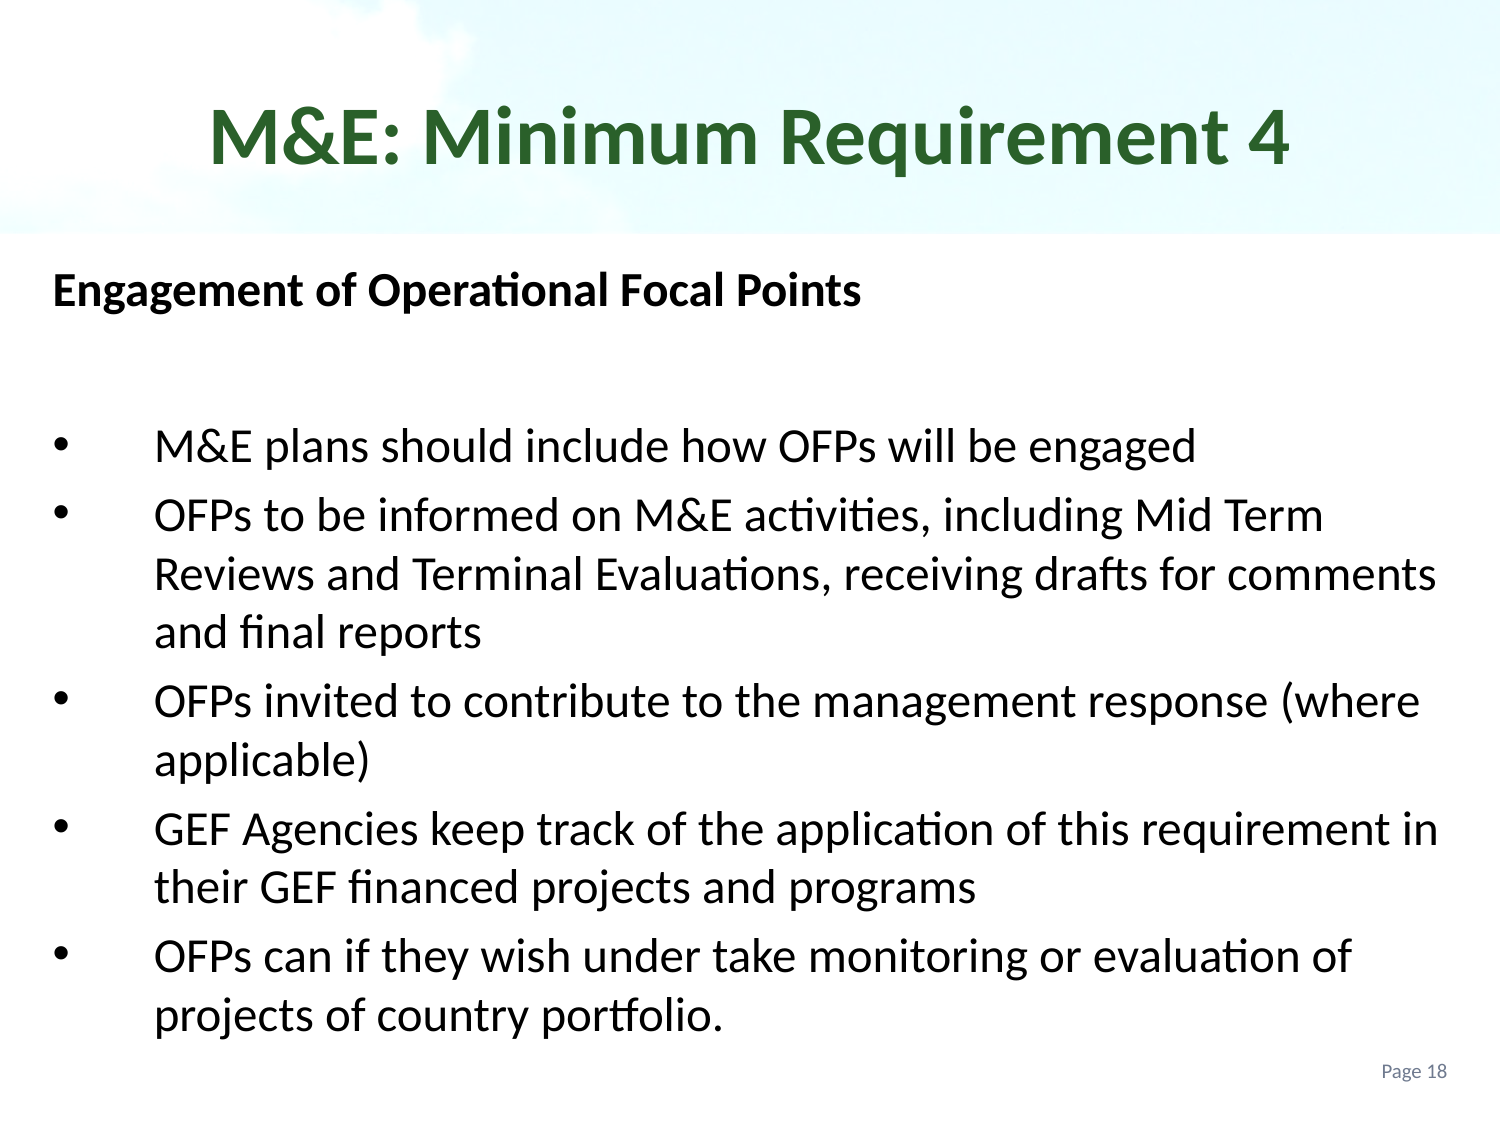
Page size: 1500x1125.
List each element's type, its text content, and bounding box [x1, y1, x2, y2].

title M&E: Minimum Requirement 4 [37, 37, 1463, 225]
list Engagement of Operational Focal Points M&E plans should include how OFPs will be engaged OFPs to be informed on M&E activities, including Mid Term Reviews and Terminal Evaluations, receiving drafts for comments and final reports OFPs invited to contribute to the management response (where applicable) GEF Agencies keep track of the application of this requirement in their GEF financed projects and programs OFPs can if they wish under take monitoring or evaluation of projects of country portfolio. [37, 249, 1463, 1050]
